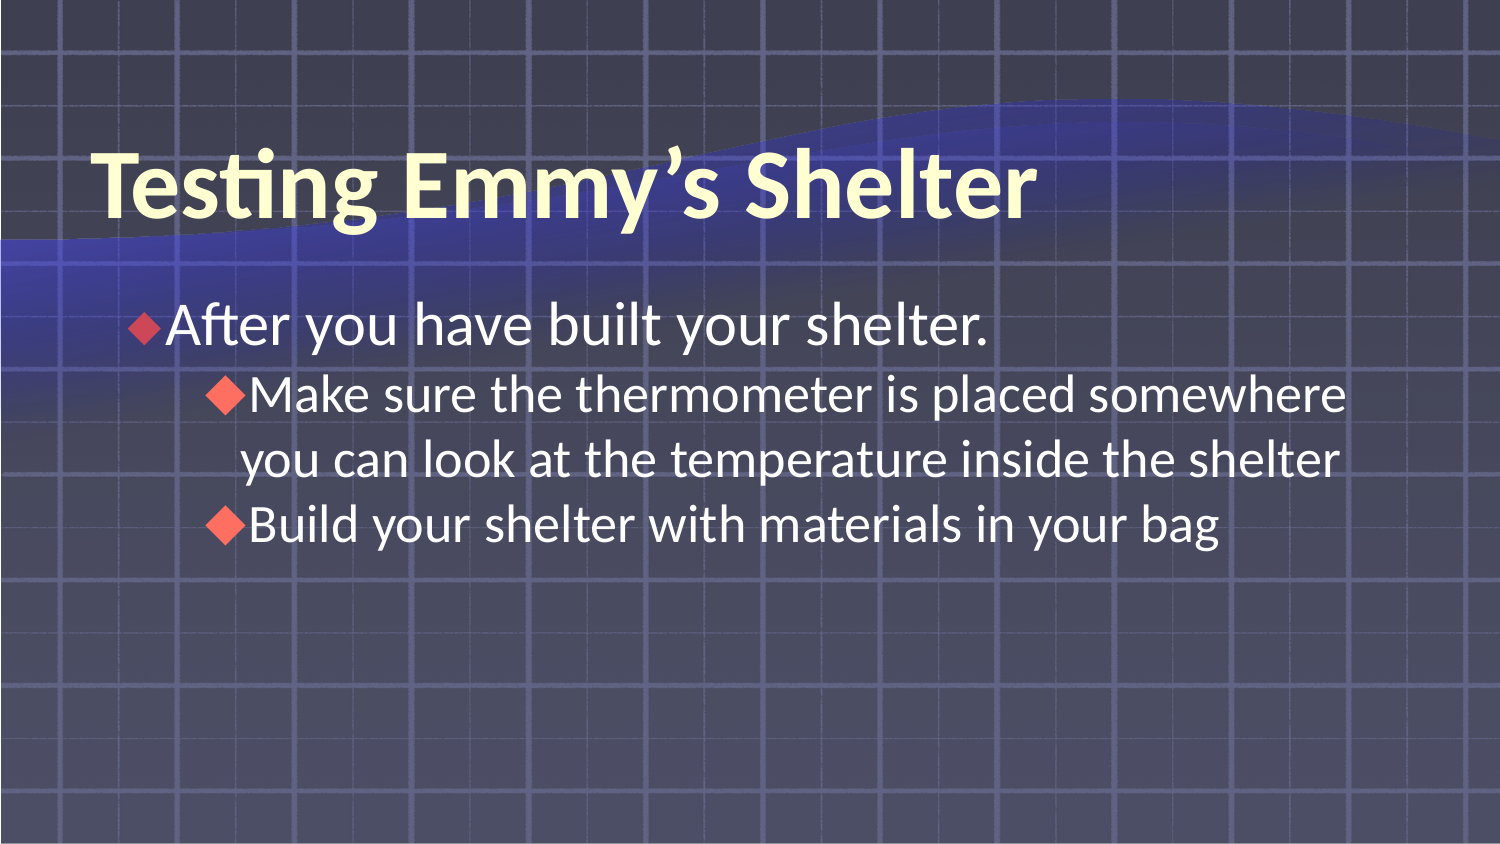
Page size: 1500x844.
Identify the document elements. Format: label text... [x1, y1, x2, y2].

picture [0, 0, 1500, 844]
title Testing Emmy’s Shelter [75, 65, 1425, 254]
list After you have built your shelter. Make sure the thermometer is placed somewhere you can look at the temperature inside the shelter Build your shelter with materials in your bag [75, 268, 1425, 775]
